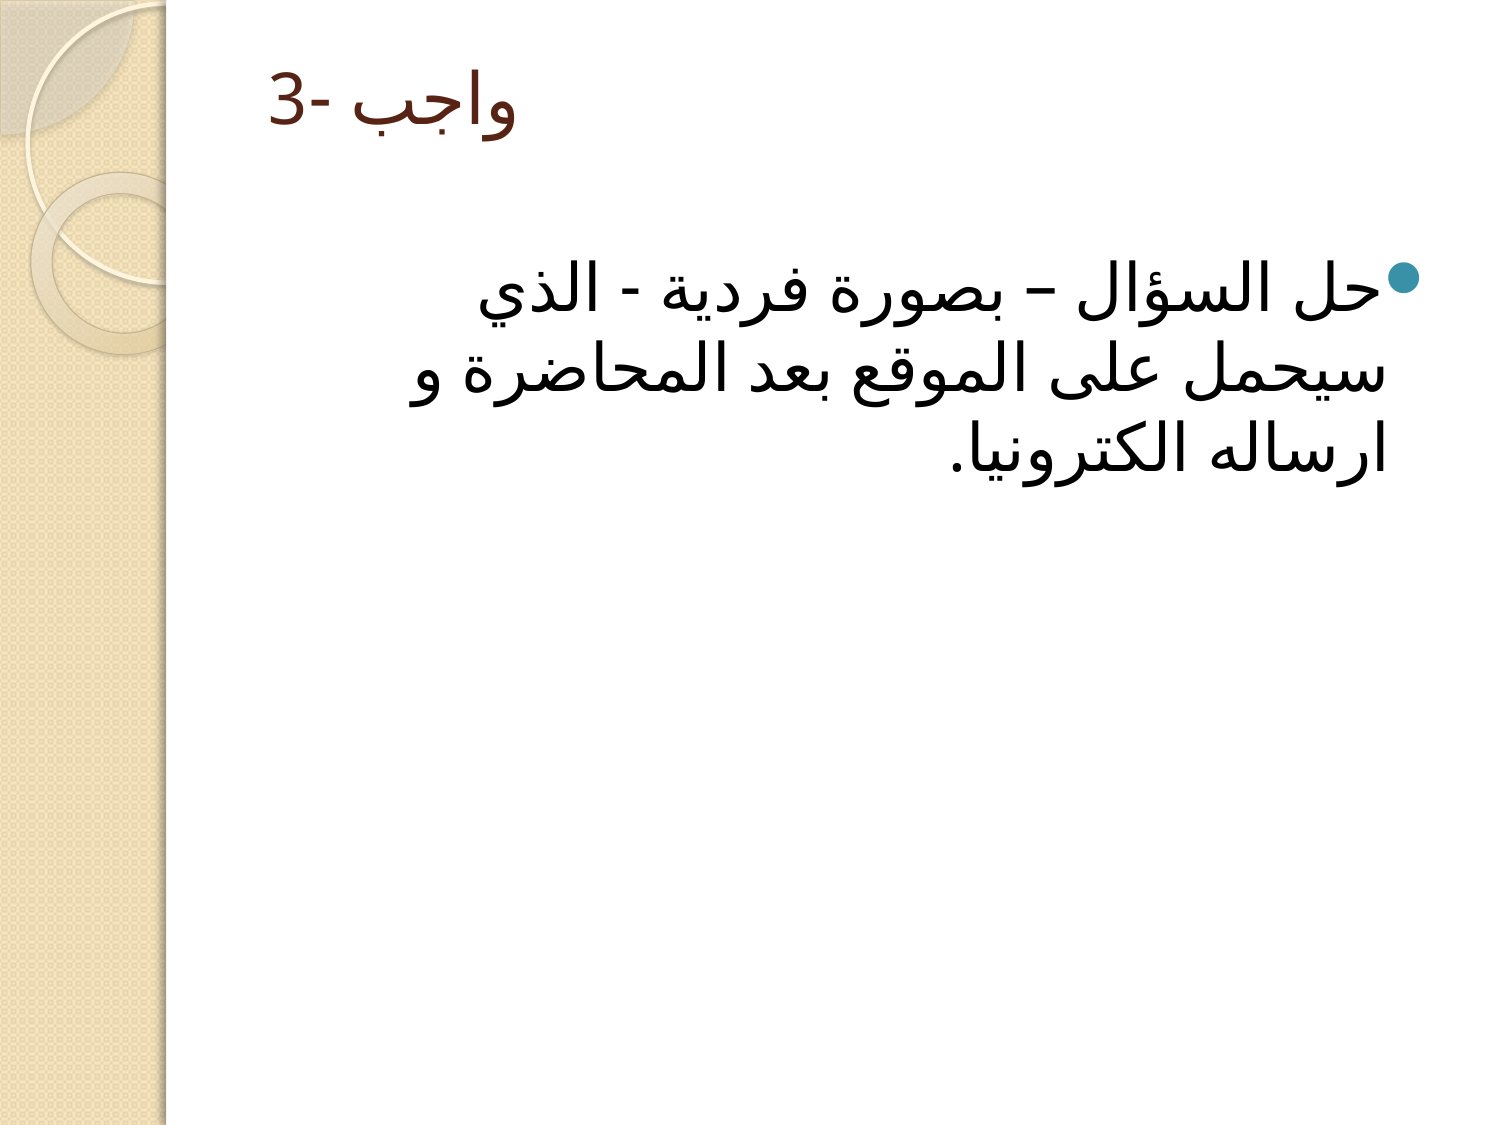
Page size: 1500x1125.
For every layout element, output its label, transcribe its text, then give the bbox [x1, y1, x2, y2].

title واجب -3 [235, 45, 1466, 233]
list حل السؤال – بصورة فردية - الذي سيحمل على الموقع بعد المحاضرة و ارساله الكترونيا. [235, 237, 1466, 1025]
